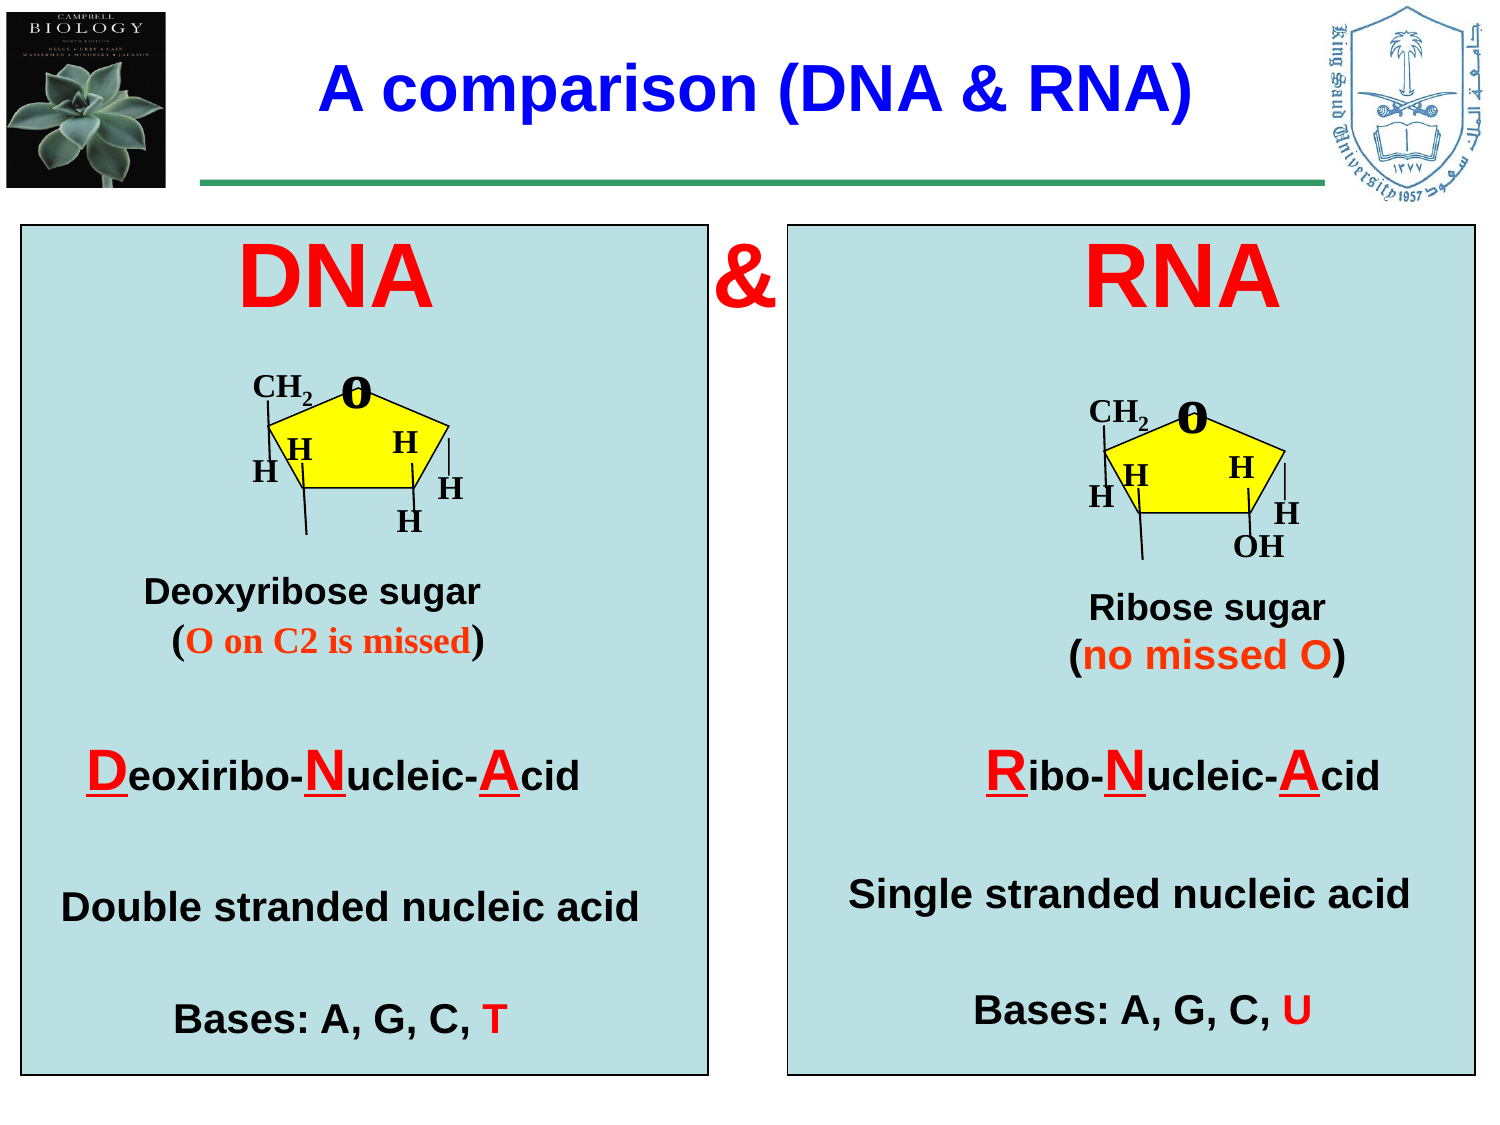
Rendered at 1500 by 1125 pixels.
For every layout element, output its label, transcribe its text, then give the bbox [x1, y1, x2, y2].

text_box [20, 224, 709, 1075]
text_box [45, 859, 1471, 938]
text_box Deoxiribo-Nucleic-Acid [45, 725, 621, 810]
text_box [787, 224, 1475, 861]
text_box Ribo-Nucleic-Acid [958, 725, 1409, 810]
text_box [108, 334, 1363, 686]
text_box [787, 943, 1475, 1075]
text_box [158, 974, 1384, 1051]
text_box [5, 0, 1488, 209]
title DNA & RNA [187, 216, 1334, 330]
